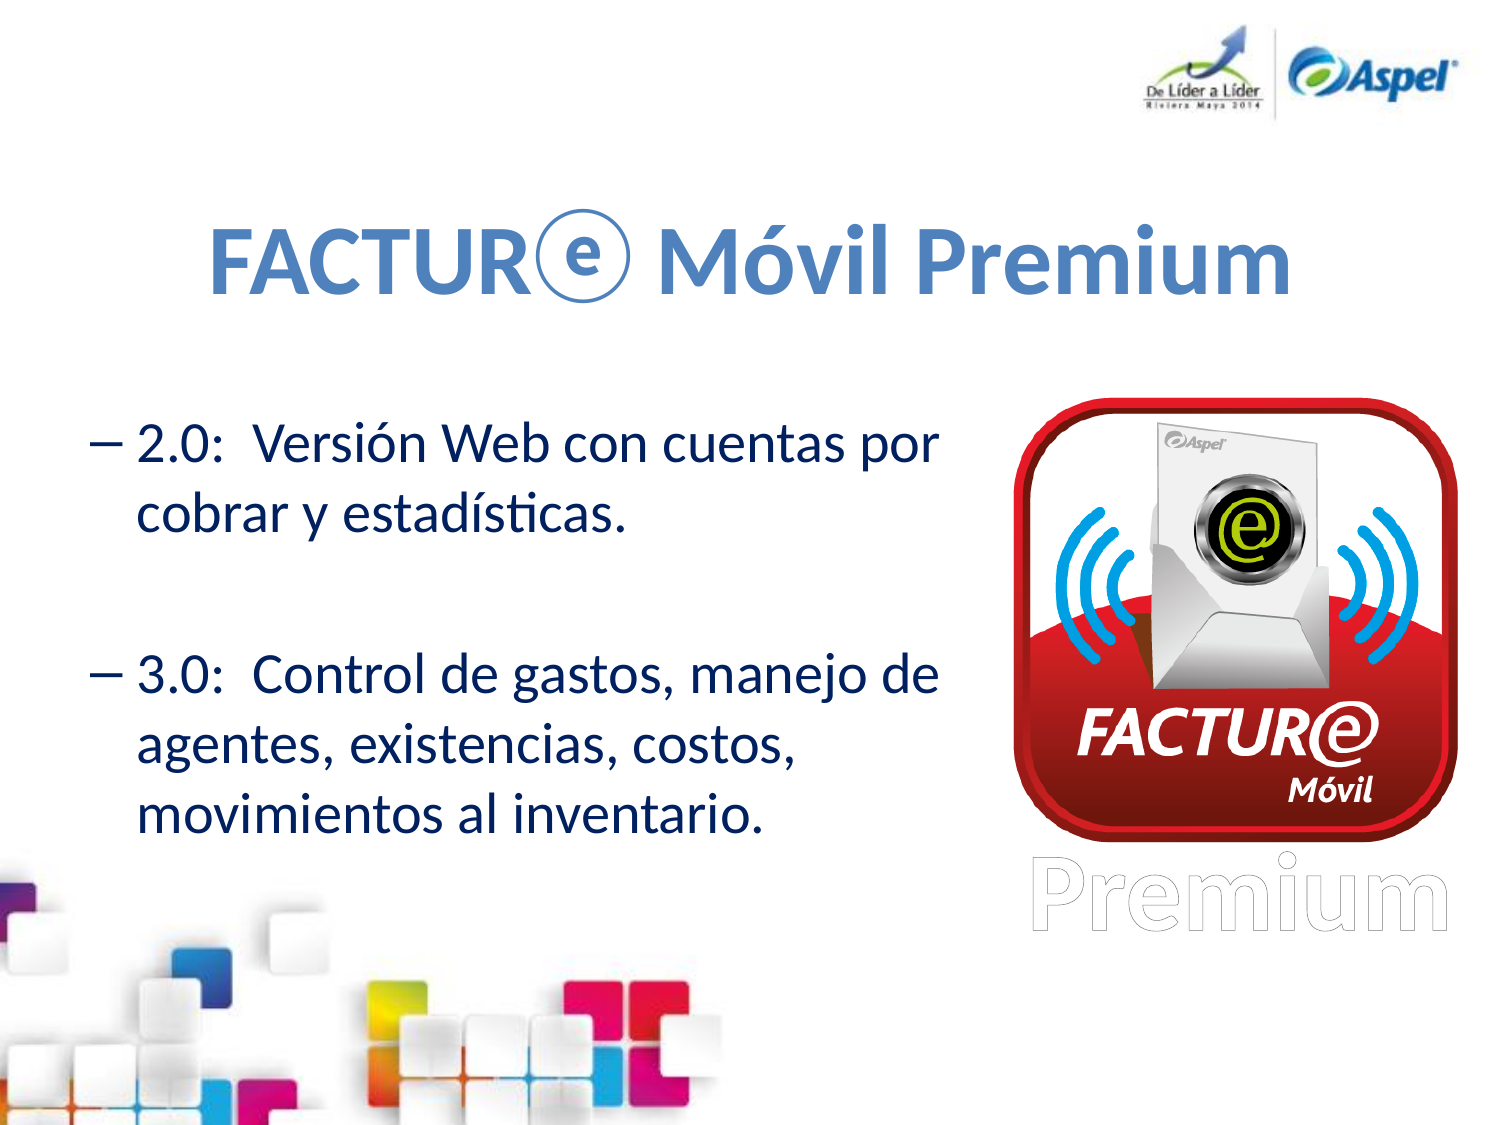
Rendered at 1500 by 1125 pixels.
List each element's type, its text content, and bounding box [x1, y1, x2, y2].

picture [377, 0, 1500, 134]
picture [0, 337, 1500, 1125]
text_box Premium [1011, 909, 1469, 961]
list 2.0: Versión Web con cuentas por cobrar y estadísticas. 3.0: Control de gastos, manejo de agentes, existencias, costos, movimientos al inventario. [0, 397, 1105, 1005]
title FACTURⓔ Móvil Premium [76, 160, 1427, 349]
